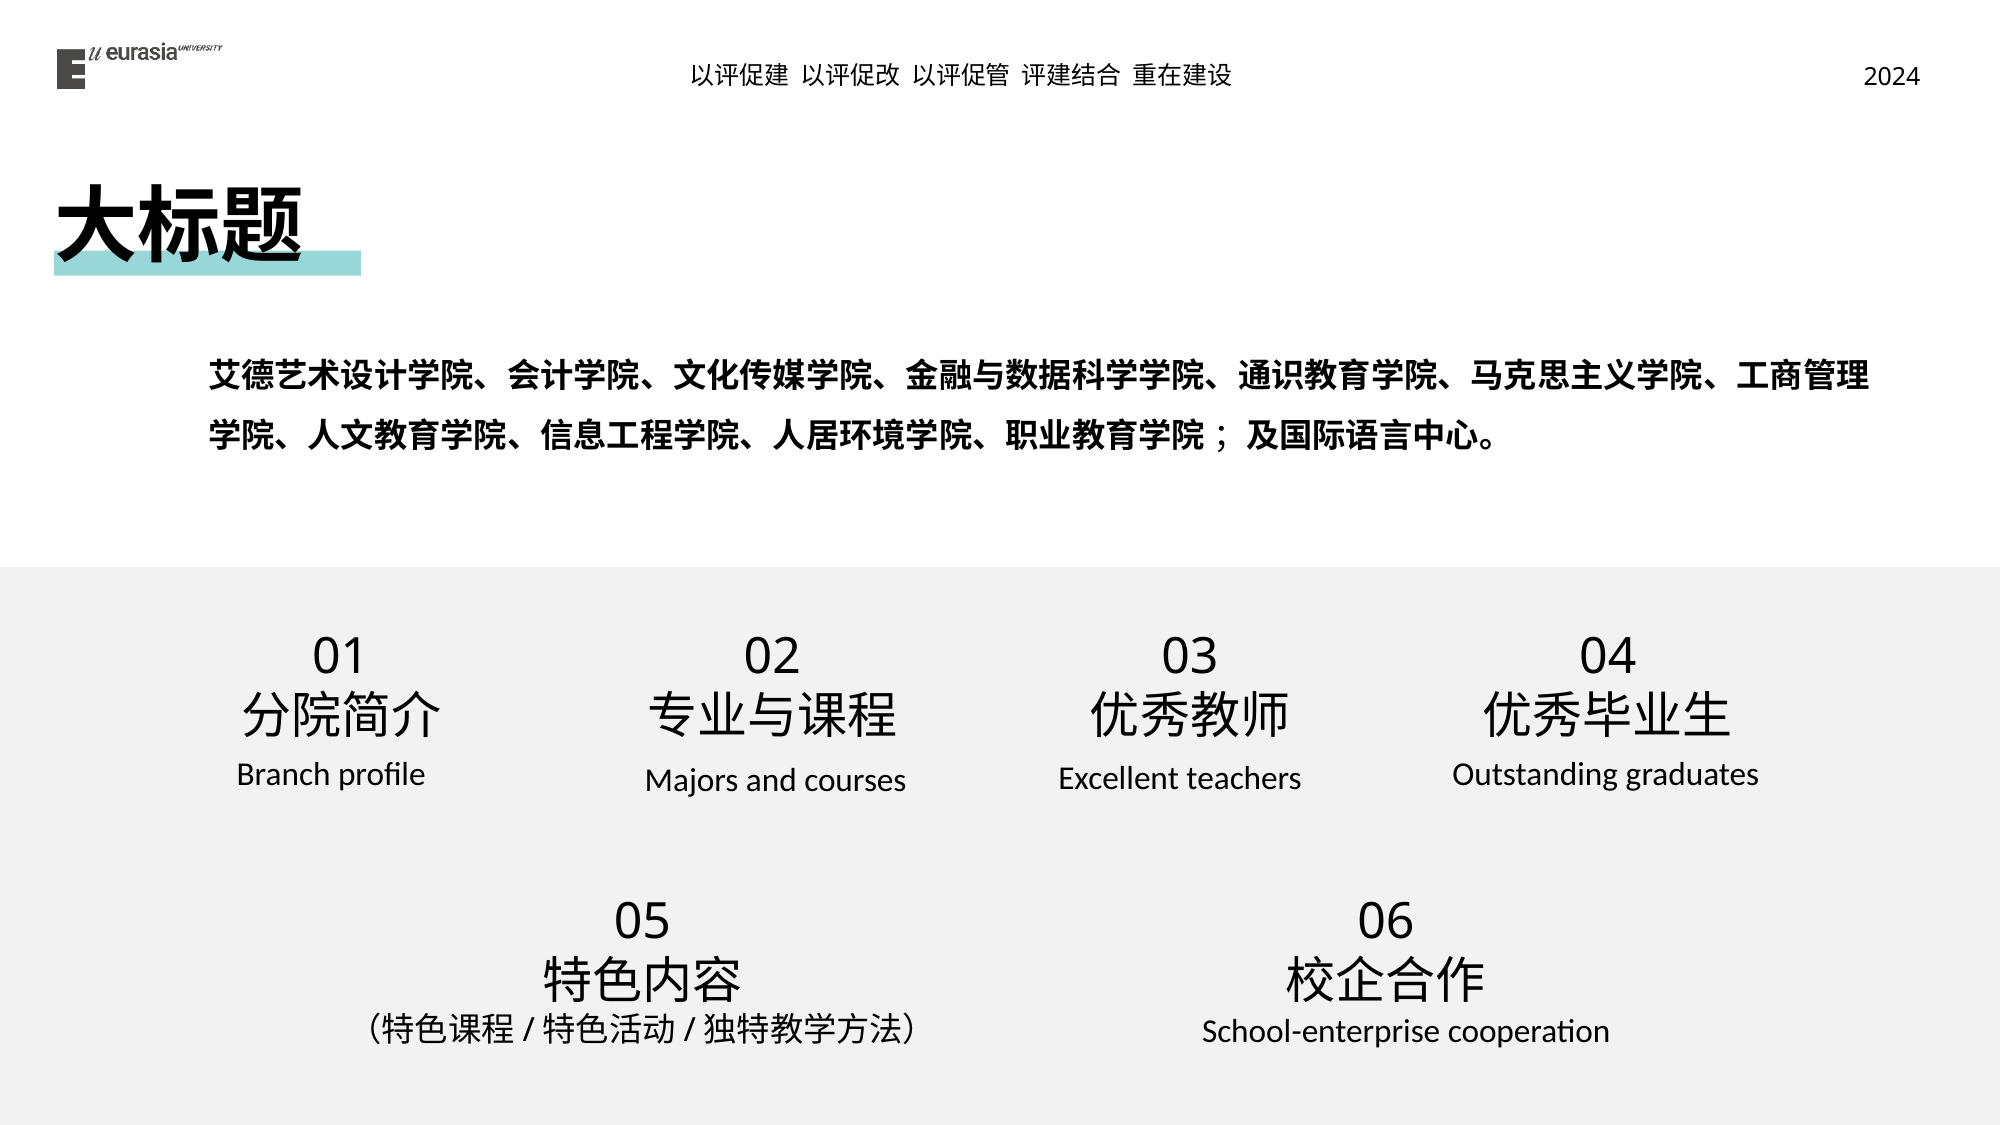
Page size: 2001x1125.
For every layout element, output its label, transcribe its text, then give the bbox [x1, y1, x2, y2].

text_box 大标题 [39, 164, 504, 280]
text_box 06 校企合作 [1270, 880, 1501, 1002]
text_box School-enterprise cooperation [1187, 1002, 1626, 1057]
text_box 04 优秀毕业生 [1467, 616, 1748, 744]
text_box 01 分院简介 [226, 616, 468, 752]
text_box 03 优秀教师 [1075, 616, 1305, 749]
text_box 以评促建 以评促改 以评促管 评建结合 重在建设 [674, 48, 1264, 97]
text_box Outstanding graduates [1437, 744, 1775, 800]
text_box 艾德艺术设计学院、会计学院、文化传媒学院、金融与数据科学学院、通识教育学院、马克思主义学院、工商管理学院、人文教育学院、信息工程学院、人居环境学院、职业教育学院 ；及国际语言中心。 [193, 326, 1891, 462]
text_box 2024 [1697, 51, 1936, 98]
picture [53, 38, 231, 98]
text_box Branch profile [221, 744, 441, 800]
text_box 02 专业与课程 [632, 616, 913, 750]
text_box Majors and courses [629, 750, 922, 806]
text_box [0, 566, 2000, 1125]
text_box [594, 616, 1554, 857]
text_box Excellent teachers [1043, 749, 1318, 804]
text_box 05 特色内容 （特色课程/特色活动/独特教学方法） [333, 880, 952, 1056]
